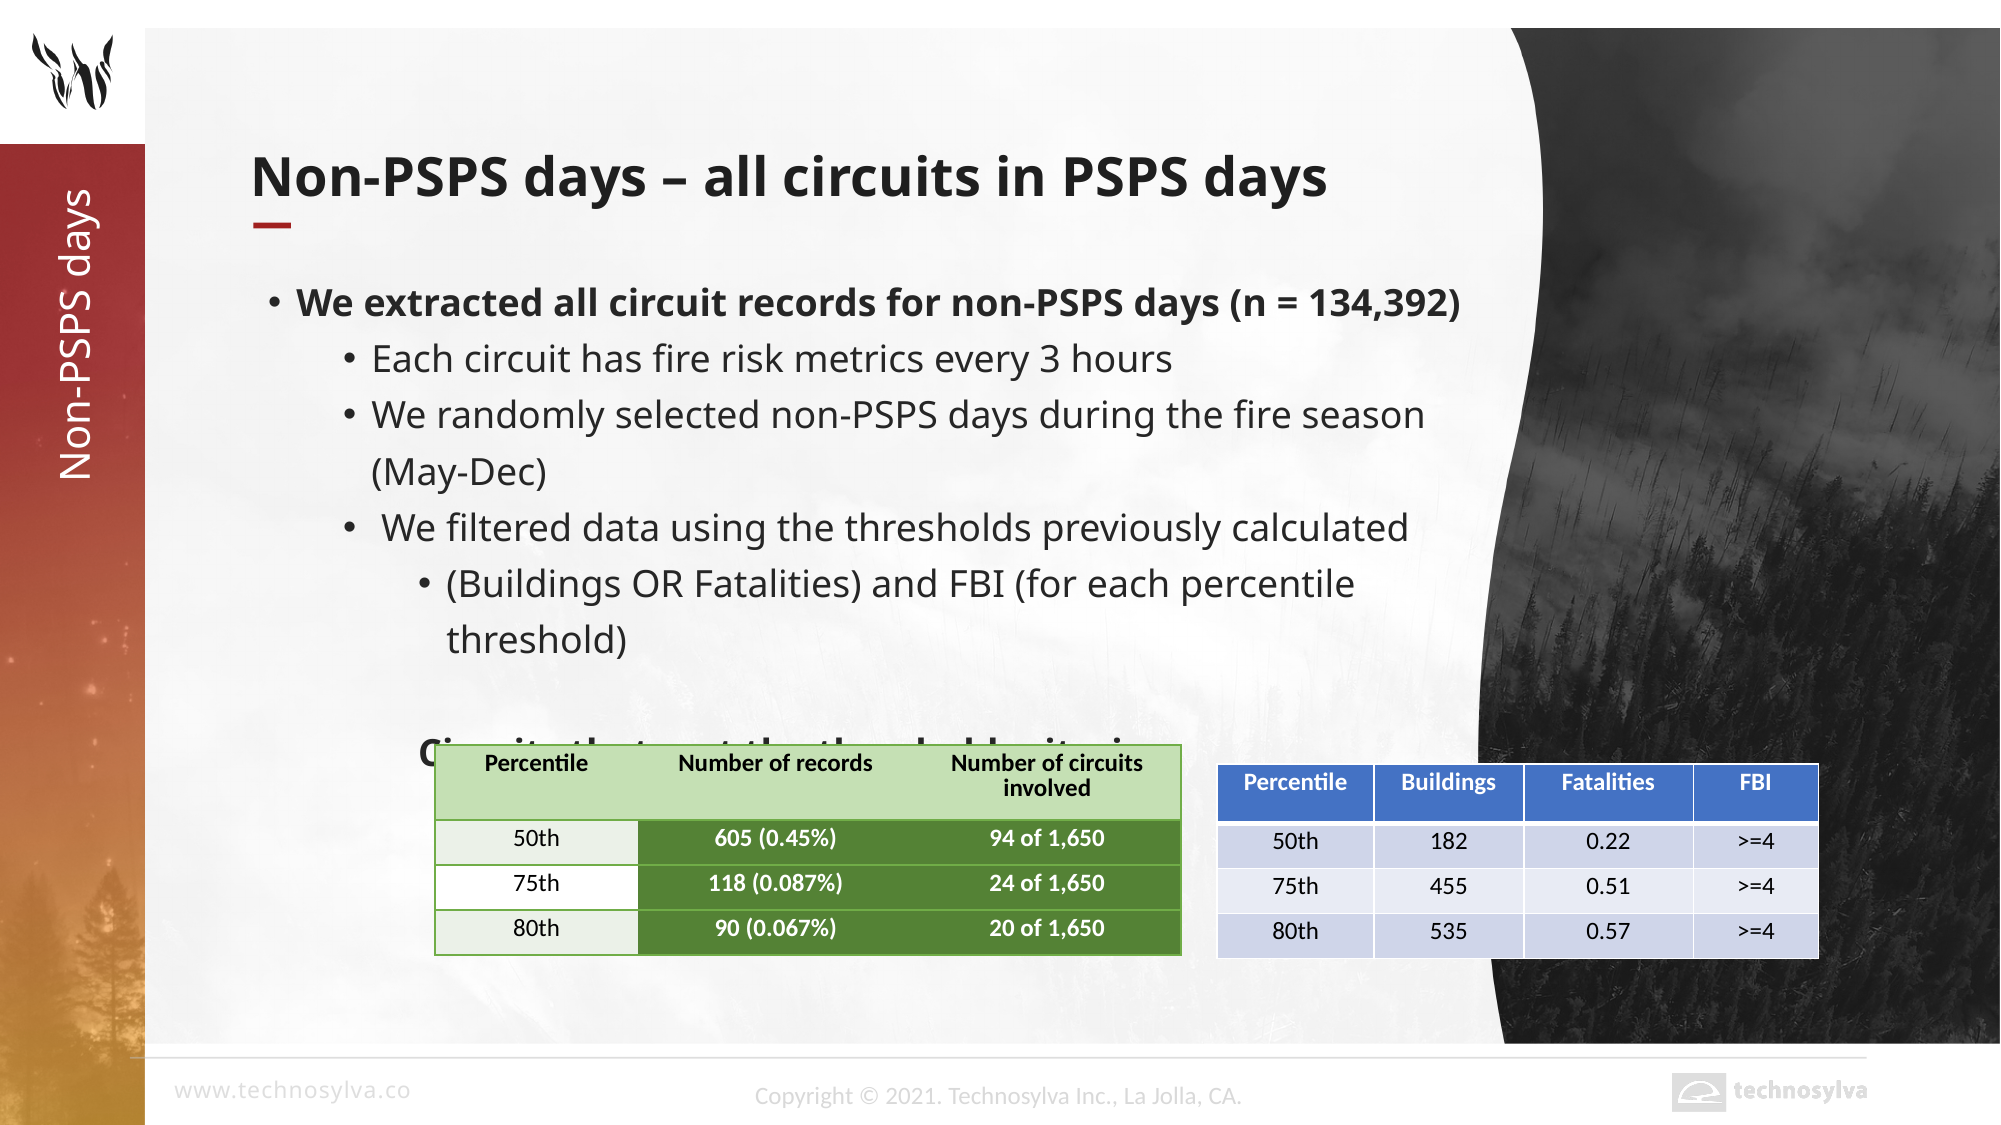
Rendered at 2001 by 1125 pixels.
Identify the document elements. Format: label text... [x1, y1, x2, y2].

text_box [145, 1073, 2000, 1125]
text_box Copyright © 2021. Technosylva Inc., La Jolla, CA. [553, 1073, 1445, 1117]
picture [0, 0, 2000, 1125]
text_box www.technosylva.com [159, 1073, 553, 1110]
